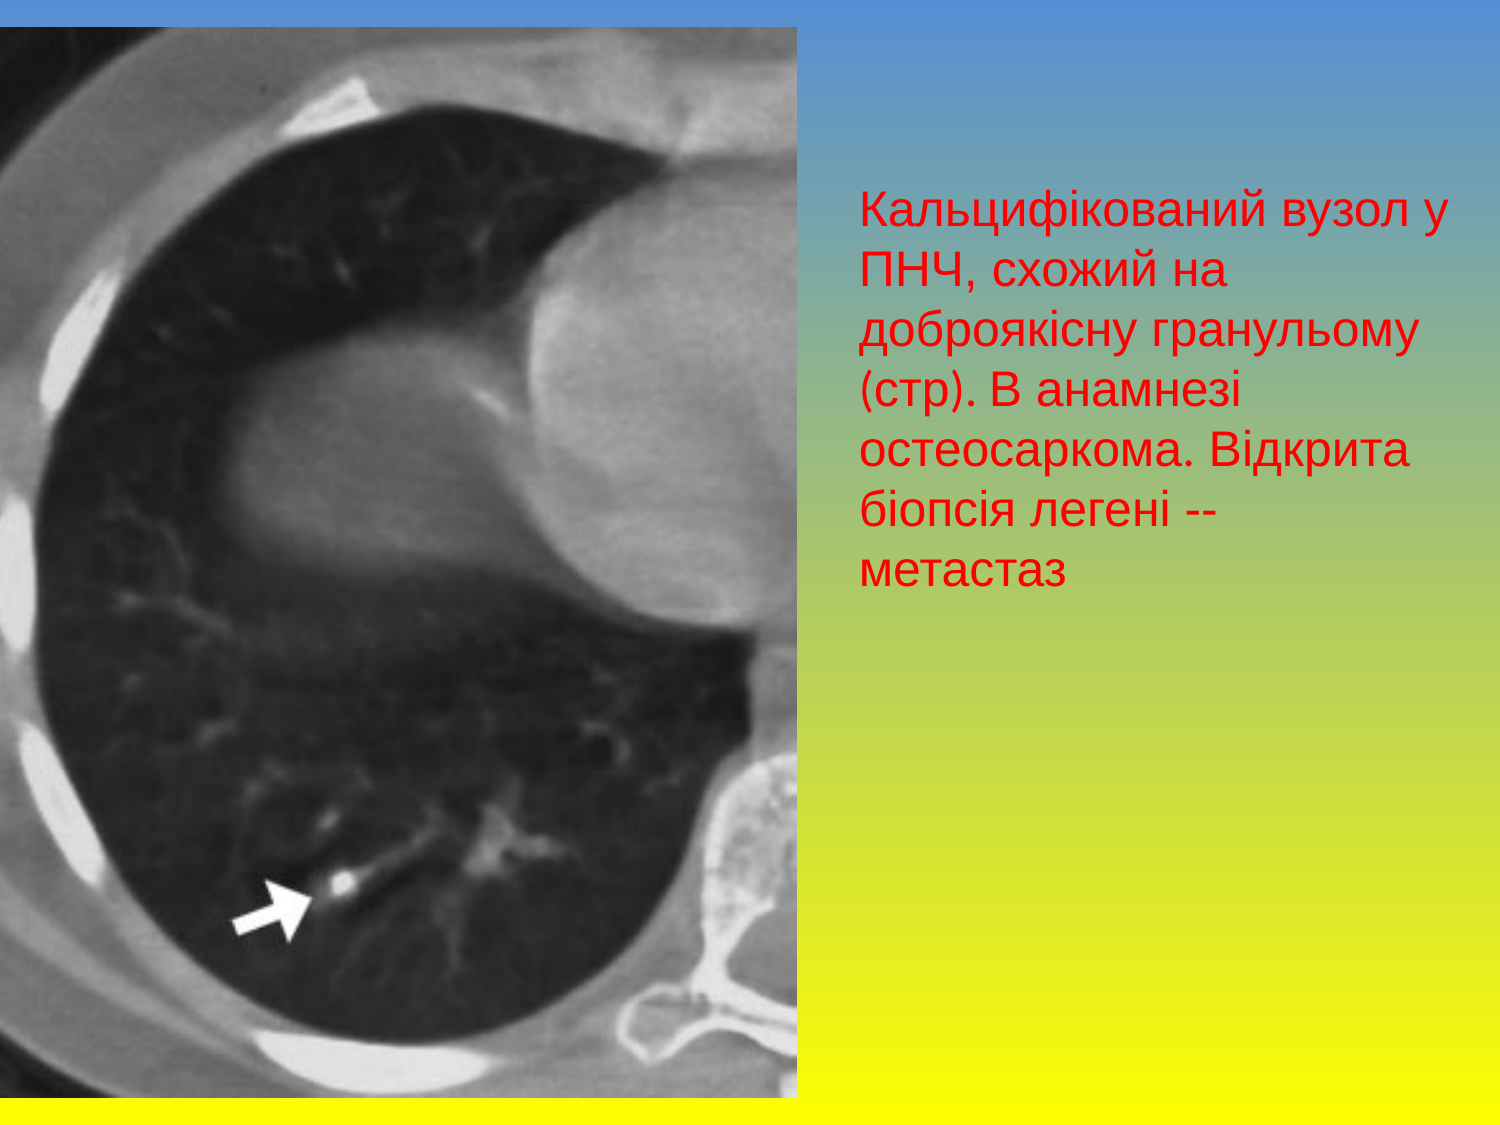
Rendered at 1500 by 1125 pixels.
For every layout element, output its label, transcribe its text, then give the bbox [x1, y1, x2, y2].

title Кальцифікований вузол у ПНЧ, схожий на доброякісну гранульому (стр). В анамнезі остеосаркома. Відкрита біопсія легені -- метастаз [843, 292, 1465, 481]
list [0, 26, 798, 1099]
